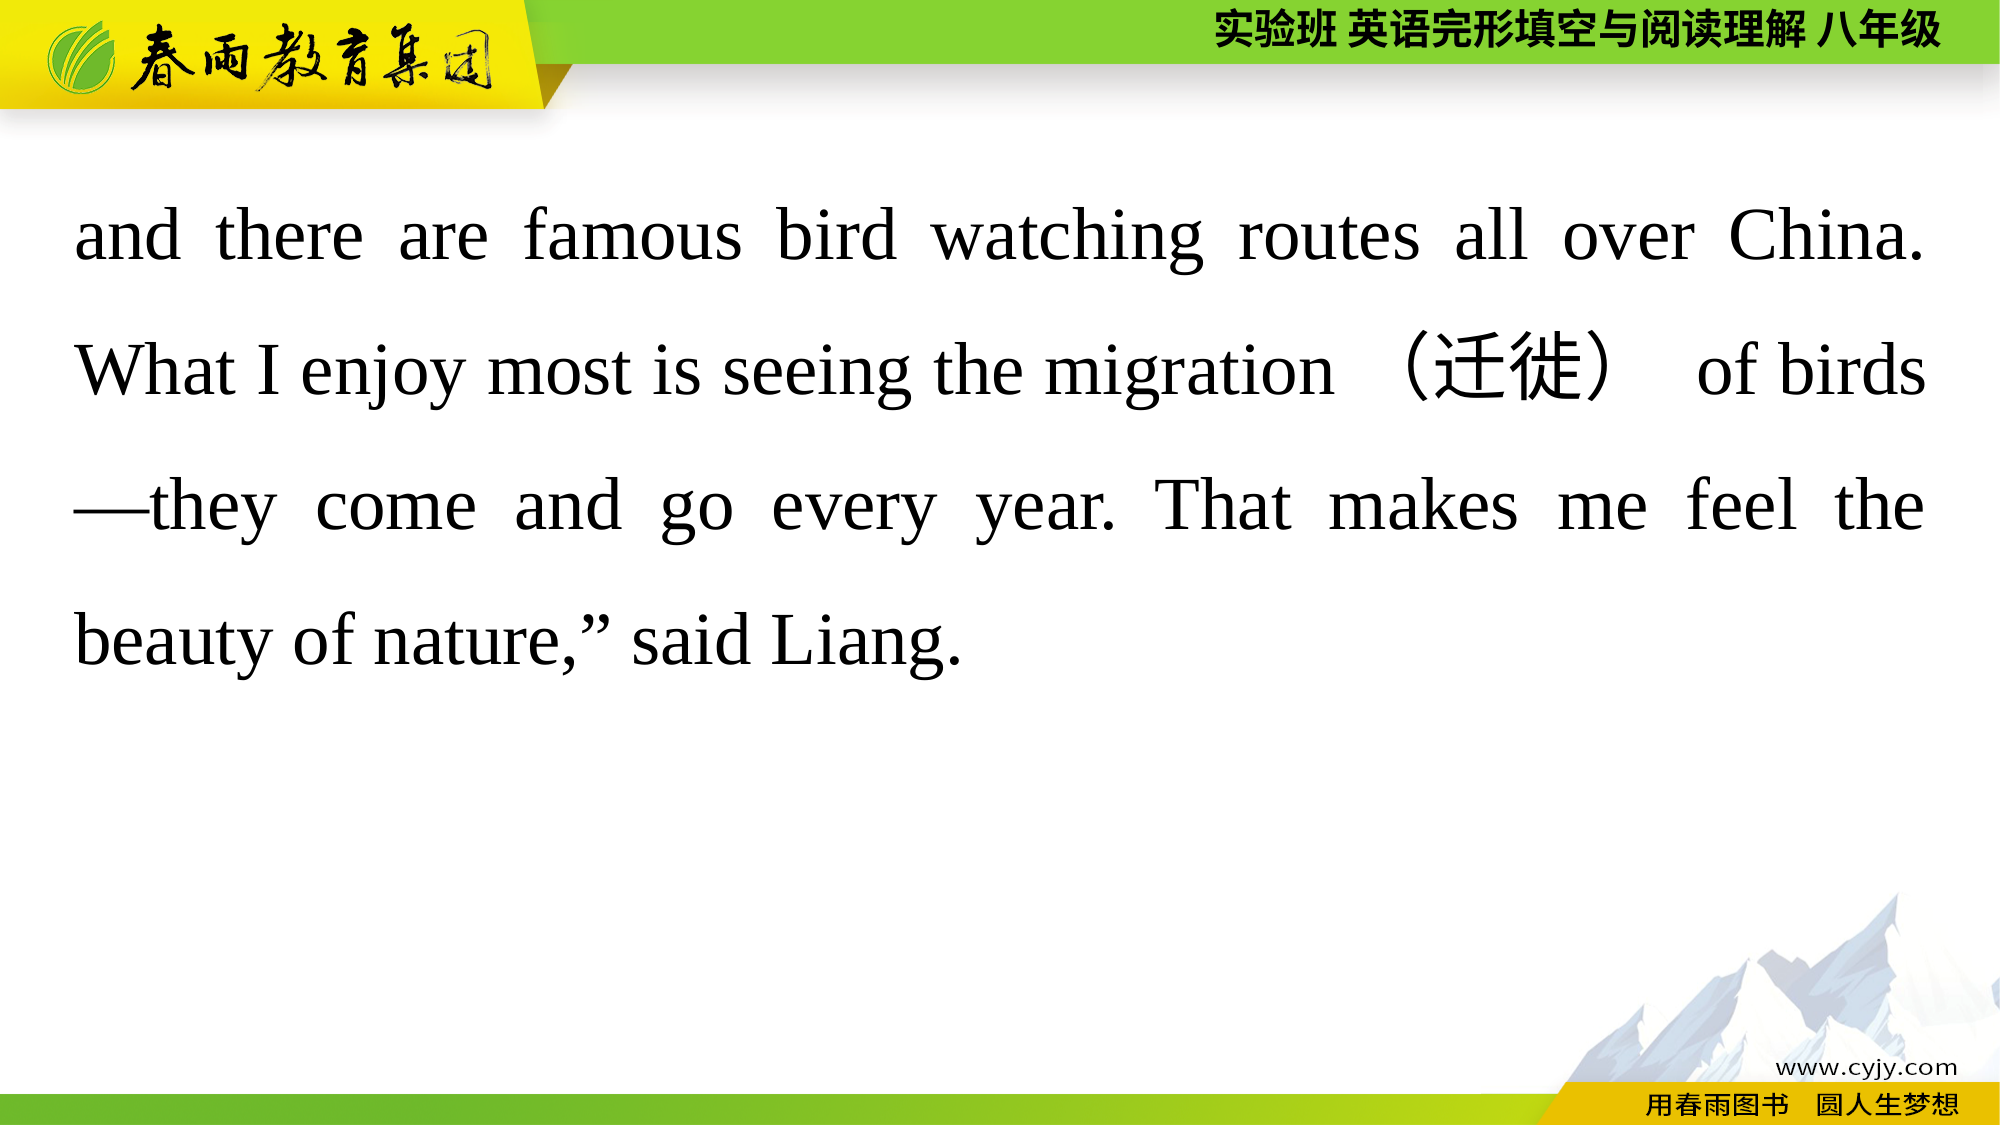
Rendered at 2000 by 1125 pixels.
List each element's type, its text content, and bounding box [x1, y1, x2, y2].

picture [0, 0, 2000, 1125]
list and there are famous bird watching routes all over China. What I enjoy most is seeing the migration（迁徙） of birds—they come and go every year. That makes me feel the beauty of nature,” said Liang. [59, 131, 1944, 693]
